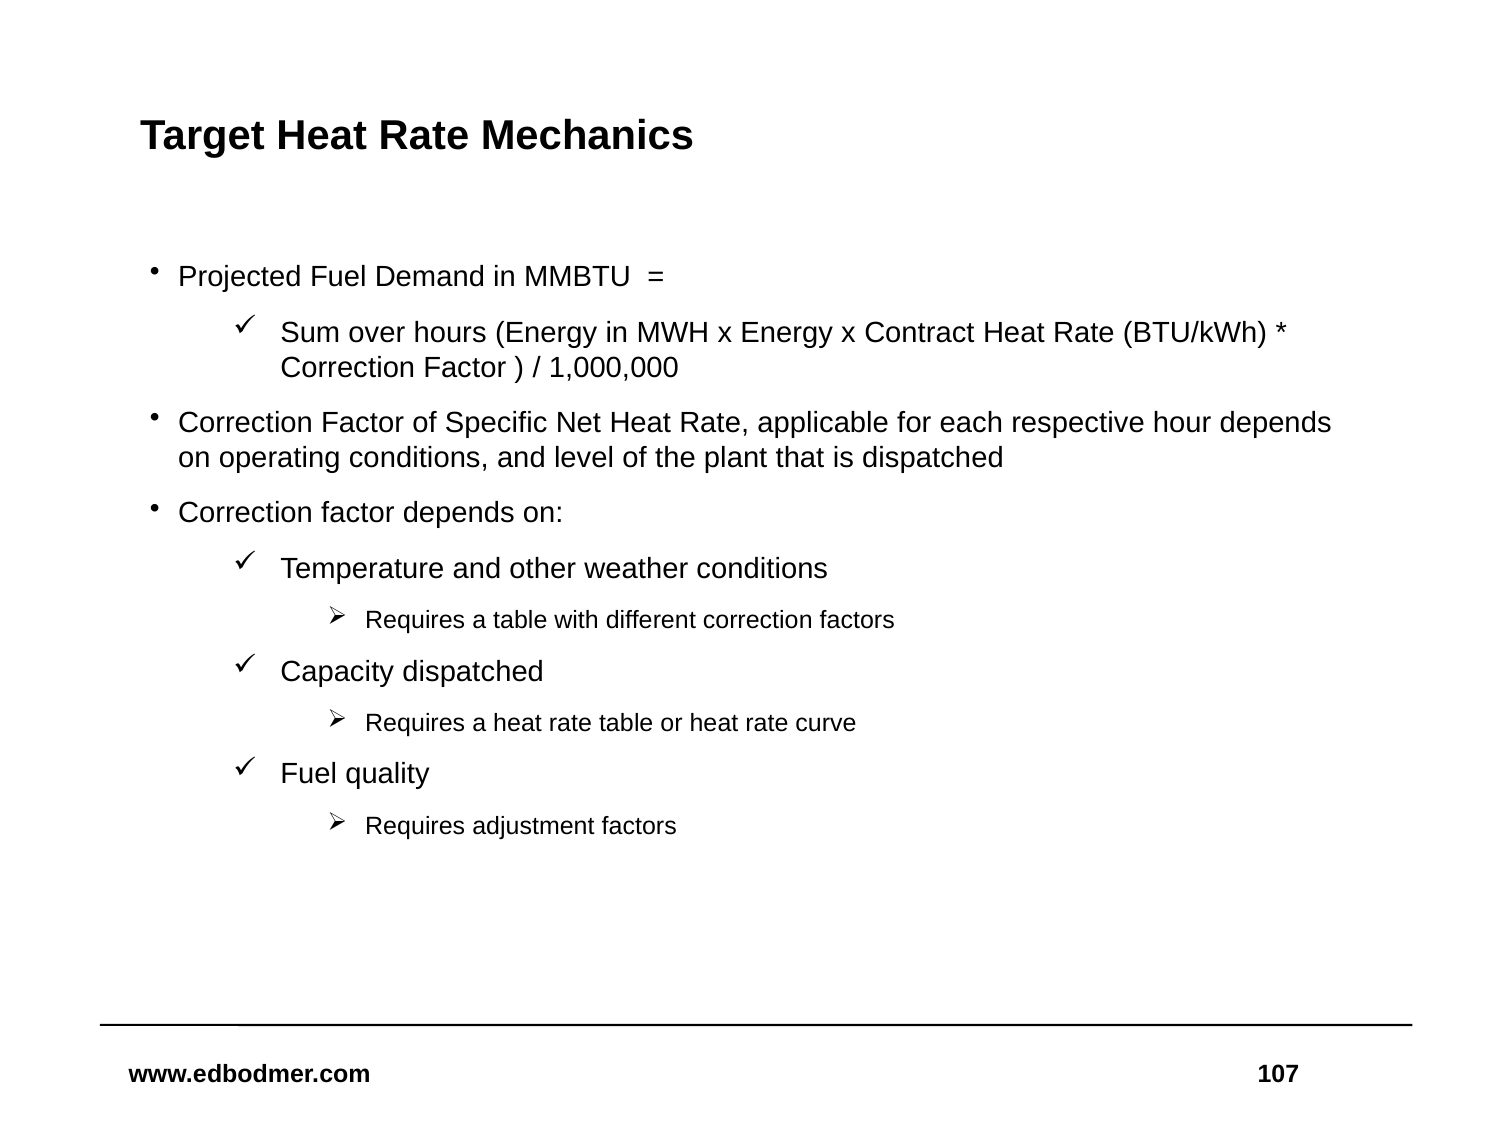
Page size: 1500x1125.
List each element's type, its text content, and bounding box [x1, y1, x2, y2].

list Projected Fuel Demand in MMBTU = Sum over hours (Energy in MWH x Energy x Contract Heat Rate (BTU/kWh) * Correction Factor ) / 1,000,000 Correction Factor of Specific Net Heat Rate, applicable for each respective hour depends on operating conditions, and level of the plant that is dispatched Correction factor depends on: Temperature and other weather conditions Requires a table with different correction factors Capacity dispatched Requires a heat rate table or heat rate curve Fuel quality Requires adjustment factors [125, 249, 1375, 1000]
title Target Heat Rate Mechanics [125, 99, 1288, 225]
